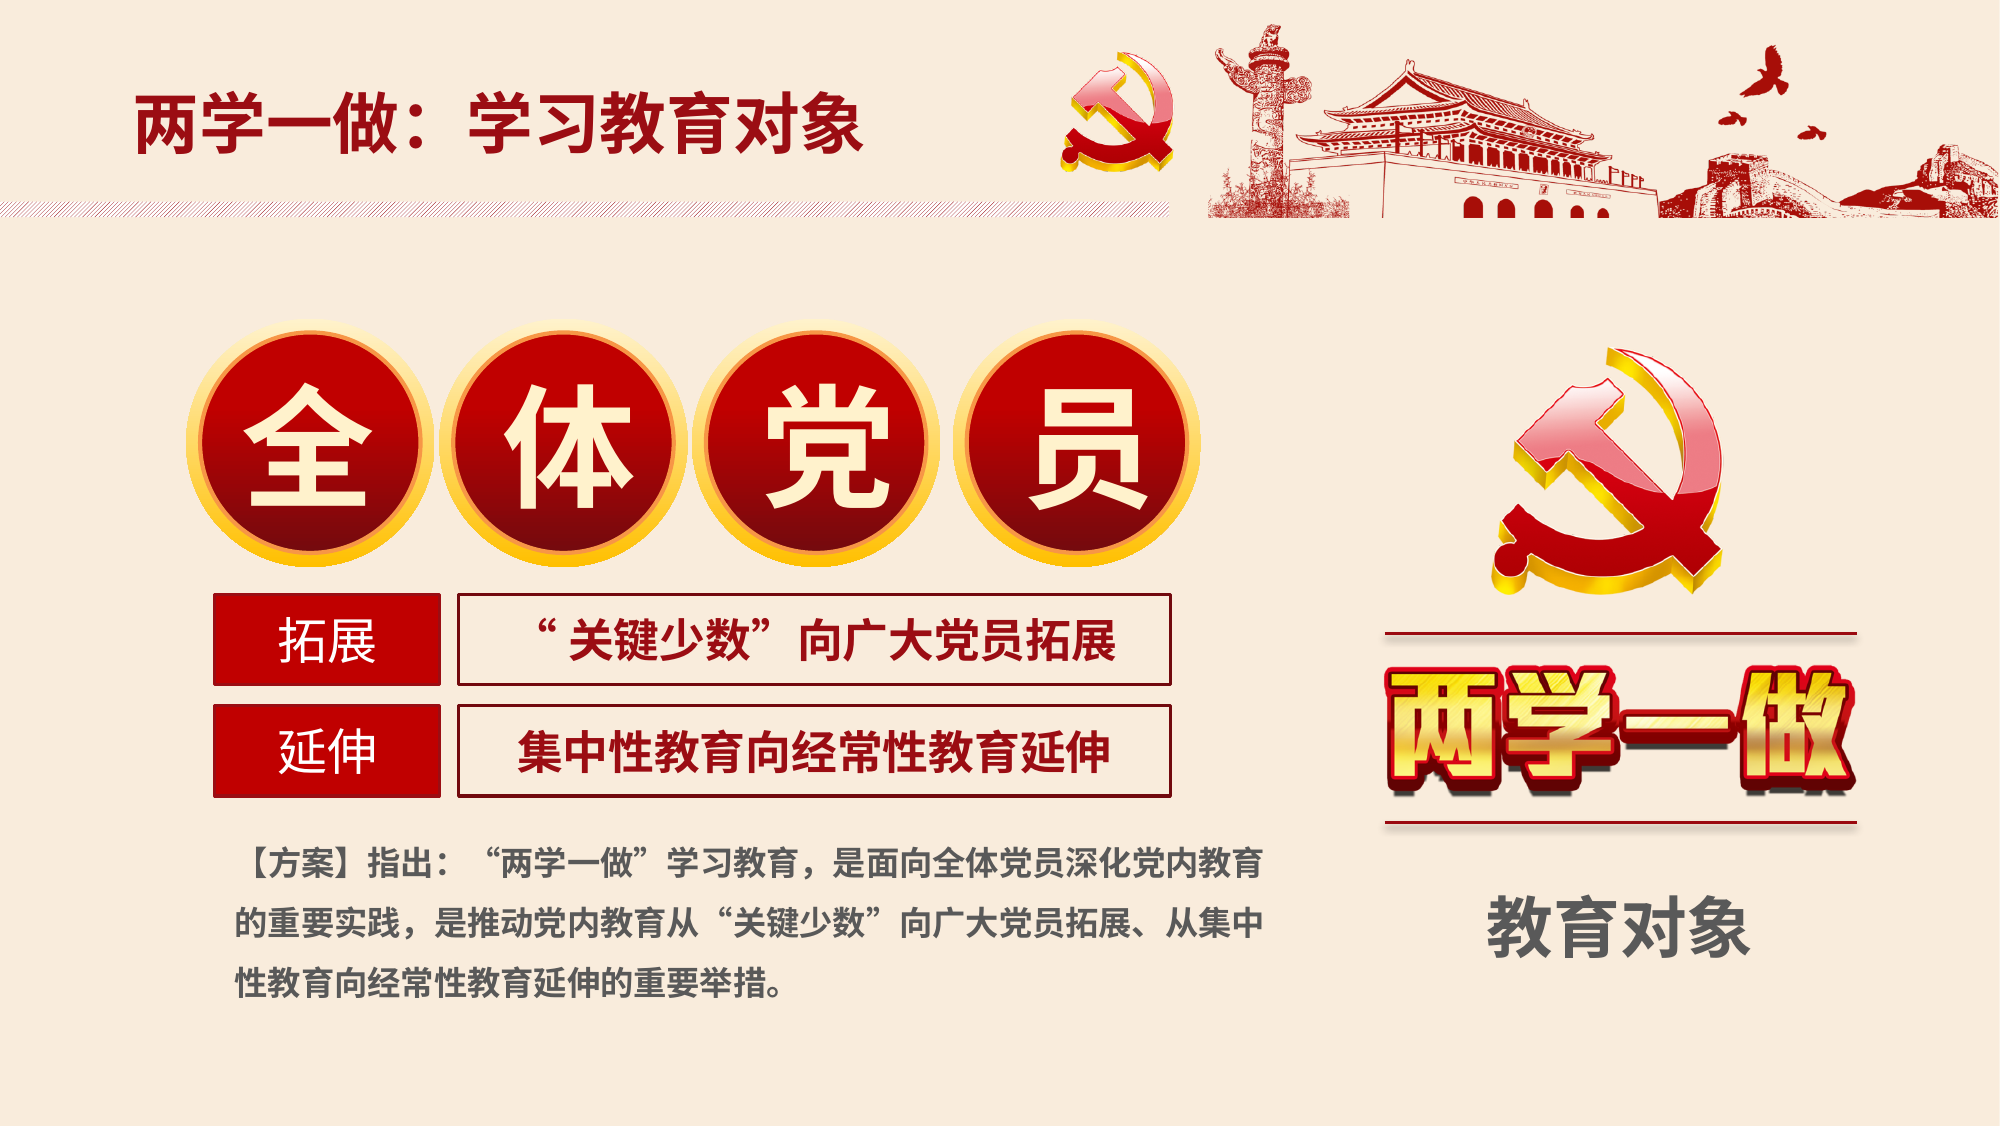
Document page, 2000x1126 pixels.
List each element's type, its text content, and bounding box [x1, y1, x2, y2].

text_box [1347, 633, 1883, 826]
text_box 集中性教育向经常性教育延伸 [456, 703, 1173, 798]
picture [0, 0, 2000, 1126]
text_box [185, 318, 435, 568]
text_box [691, 318, 941, 568]
text_box 教育对象 [1381, 836, 1860, 976]
text_box “关键少数”向广大党员拓展 [456, 592, 1173, 687]
list 两学一做：学习教育对象 [117, 74, 906, 169]
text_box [439, 318, 688, 568]
text_box 【方案】指出：“两学一做”学习教育，是面向全体党员深化党内教育的重要实践，是推动党内教育从“关键少数”向广大党员拓展、从集中性教育向经常性教育延伸的重要举措。 [214, 812, 1315, 1012]
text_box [952, 318, 1202, 568]
text_box 拓展 [213, 592, 441, 687]
text_box 延伸 [213, 703, 441, 798]
